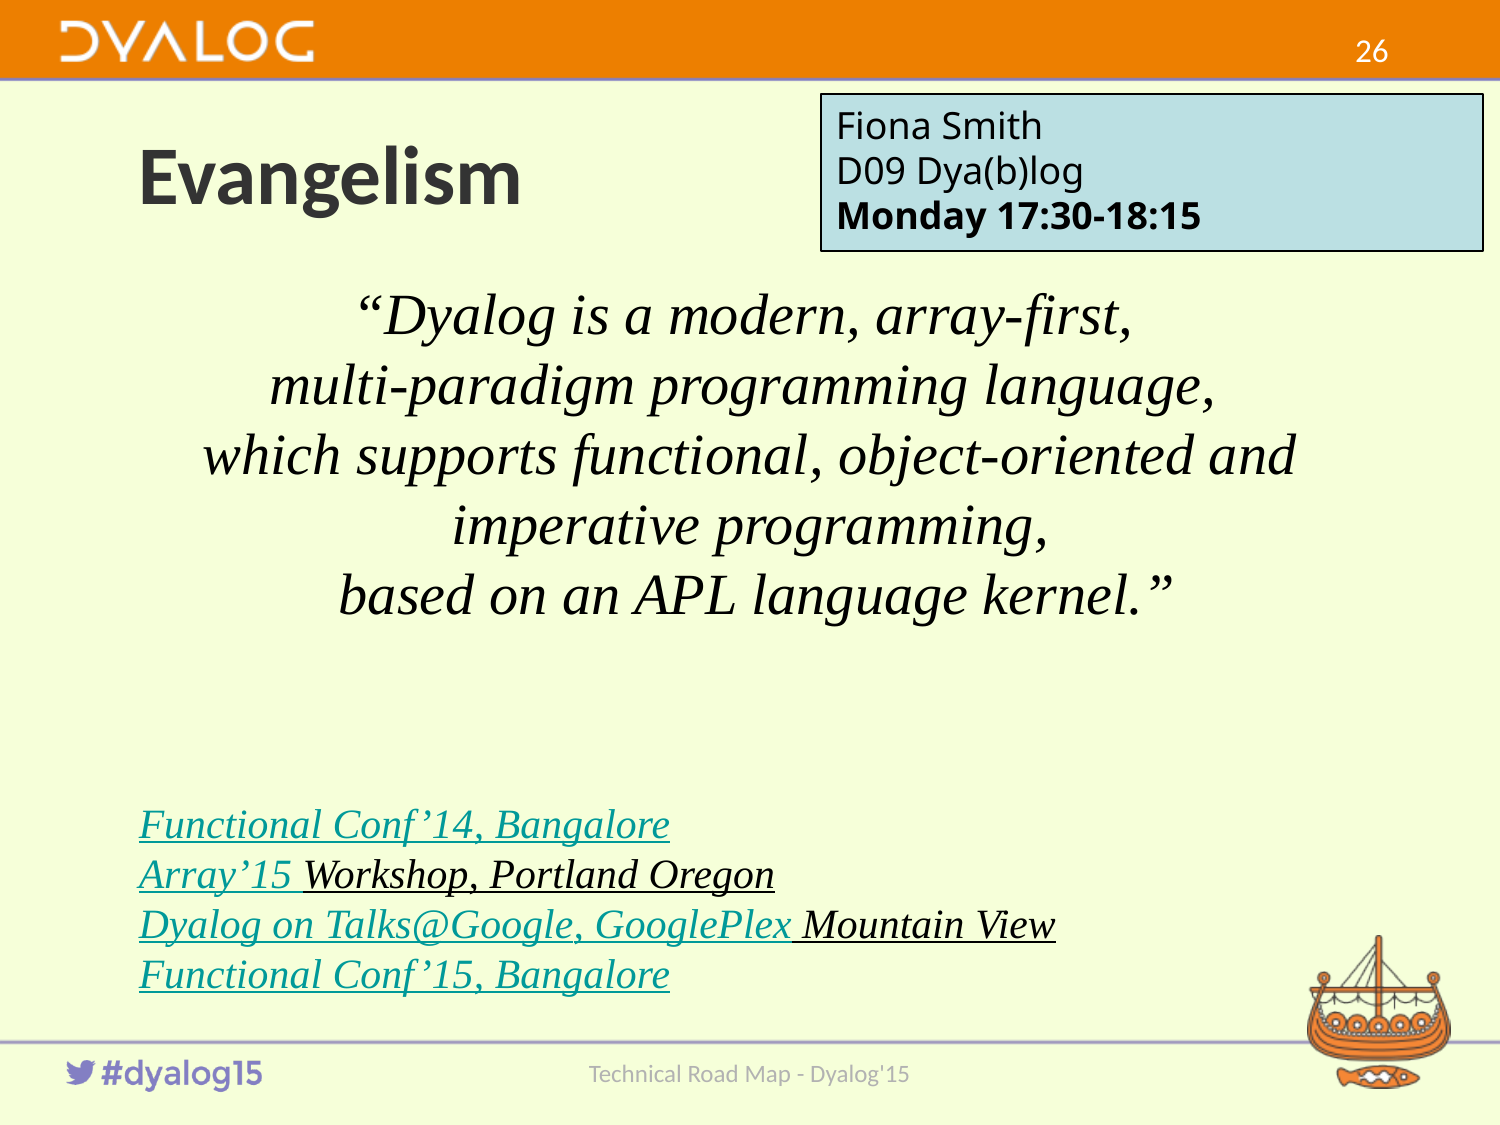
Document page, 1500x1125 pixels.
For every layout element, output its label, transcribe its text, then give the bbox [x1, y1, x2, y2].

slide_number 25 [1293, 19, 1451, 79]
text_box Fiona Smith D09 Dya(b)log Monday 17:30-18:15 [820, 94, 1484, 251]
picture [0, 0, 1500, 1125]
footer Technical Road Map - Dyalog'15 [395, 1042, 1105, 1103]
title Evangelism [123, 113, 1376, 254]
list “Dyalog is a modern, array-first, multi-paradigm programming language, which supports functional, object-oriented and imperative programming, based on an APL language kernel.” Functional Conf’14, Bangalore Array’15 Workshop, Portland Oregon Dyalog on Talks@Google, GooglePlex Mountain View Functional Conf’15, Bangalore [123, 269, 1376, 646]
